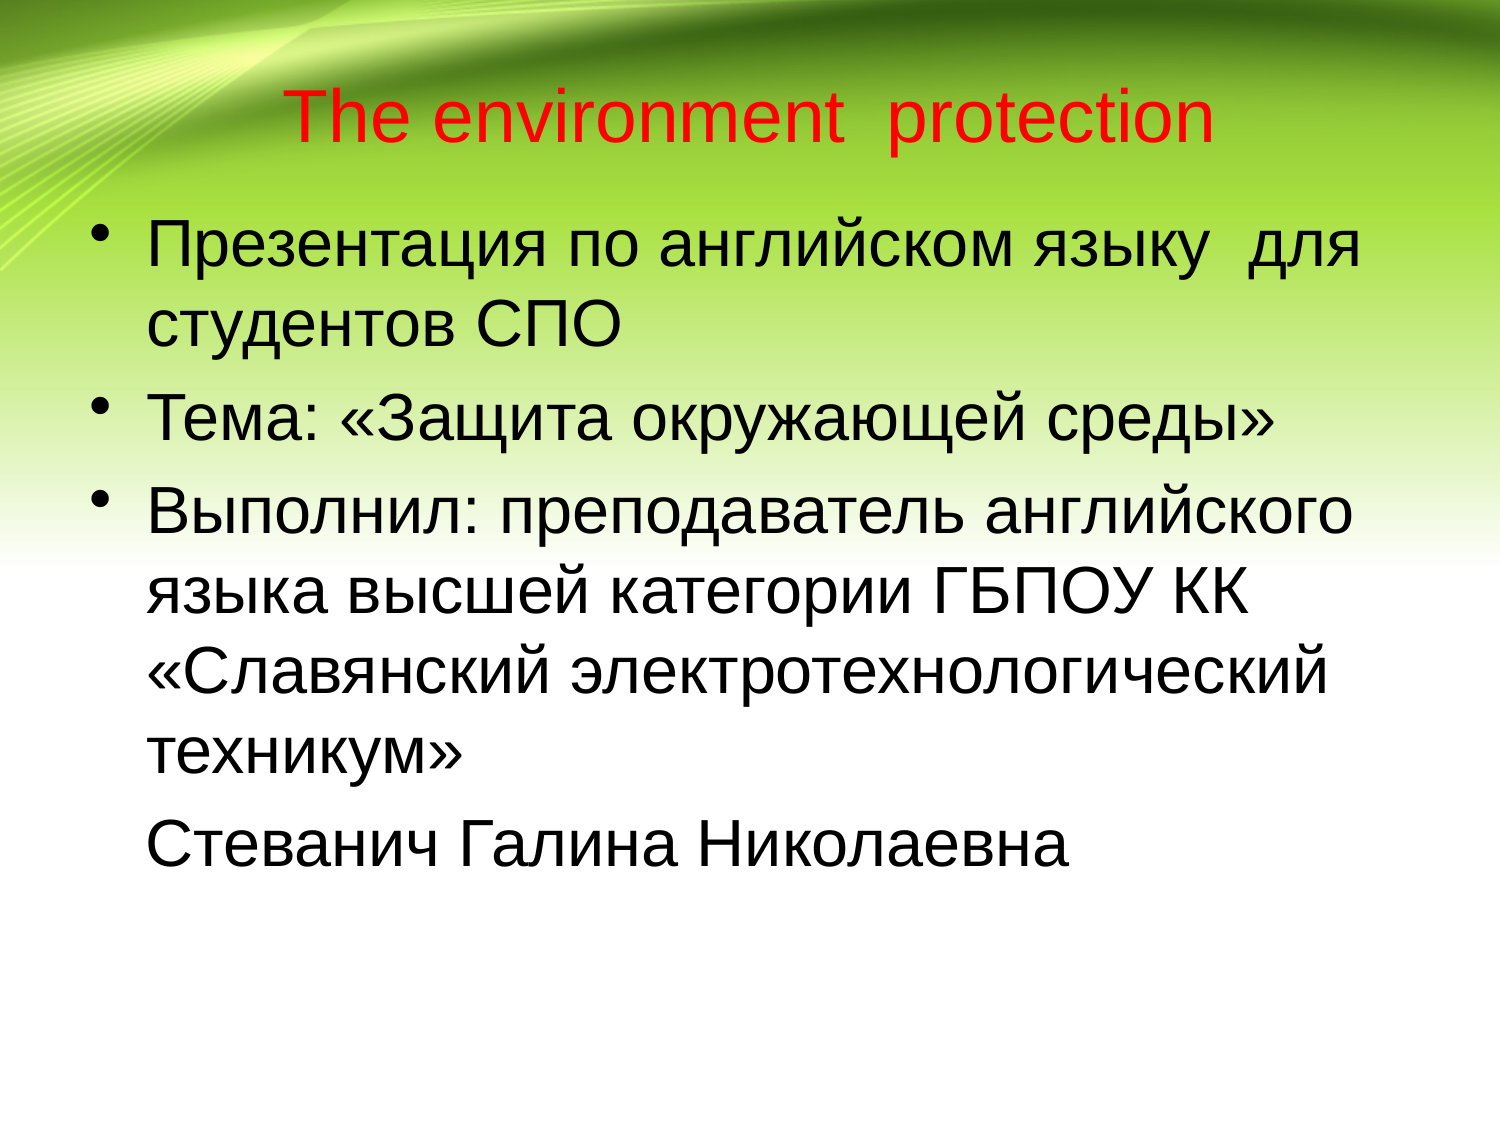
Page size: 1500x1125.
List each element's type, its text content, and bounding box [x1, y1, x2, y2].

title The environment protection [74, 30, 1426, 192]
picture [0, 0, 1500, 1125]
list Презентация по английском языку для студентов СПО Тема: «Защита окружающей среды» Выполнил: преподаватель английского языка высшей категории ГБПОУ КК «Славянский электротехнологический техникум» Стеванич Галина Николаевна [74, 192, 1426, 1006]
